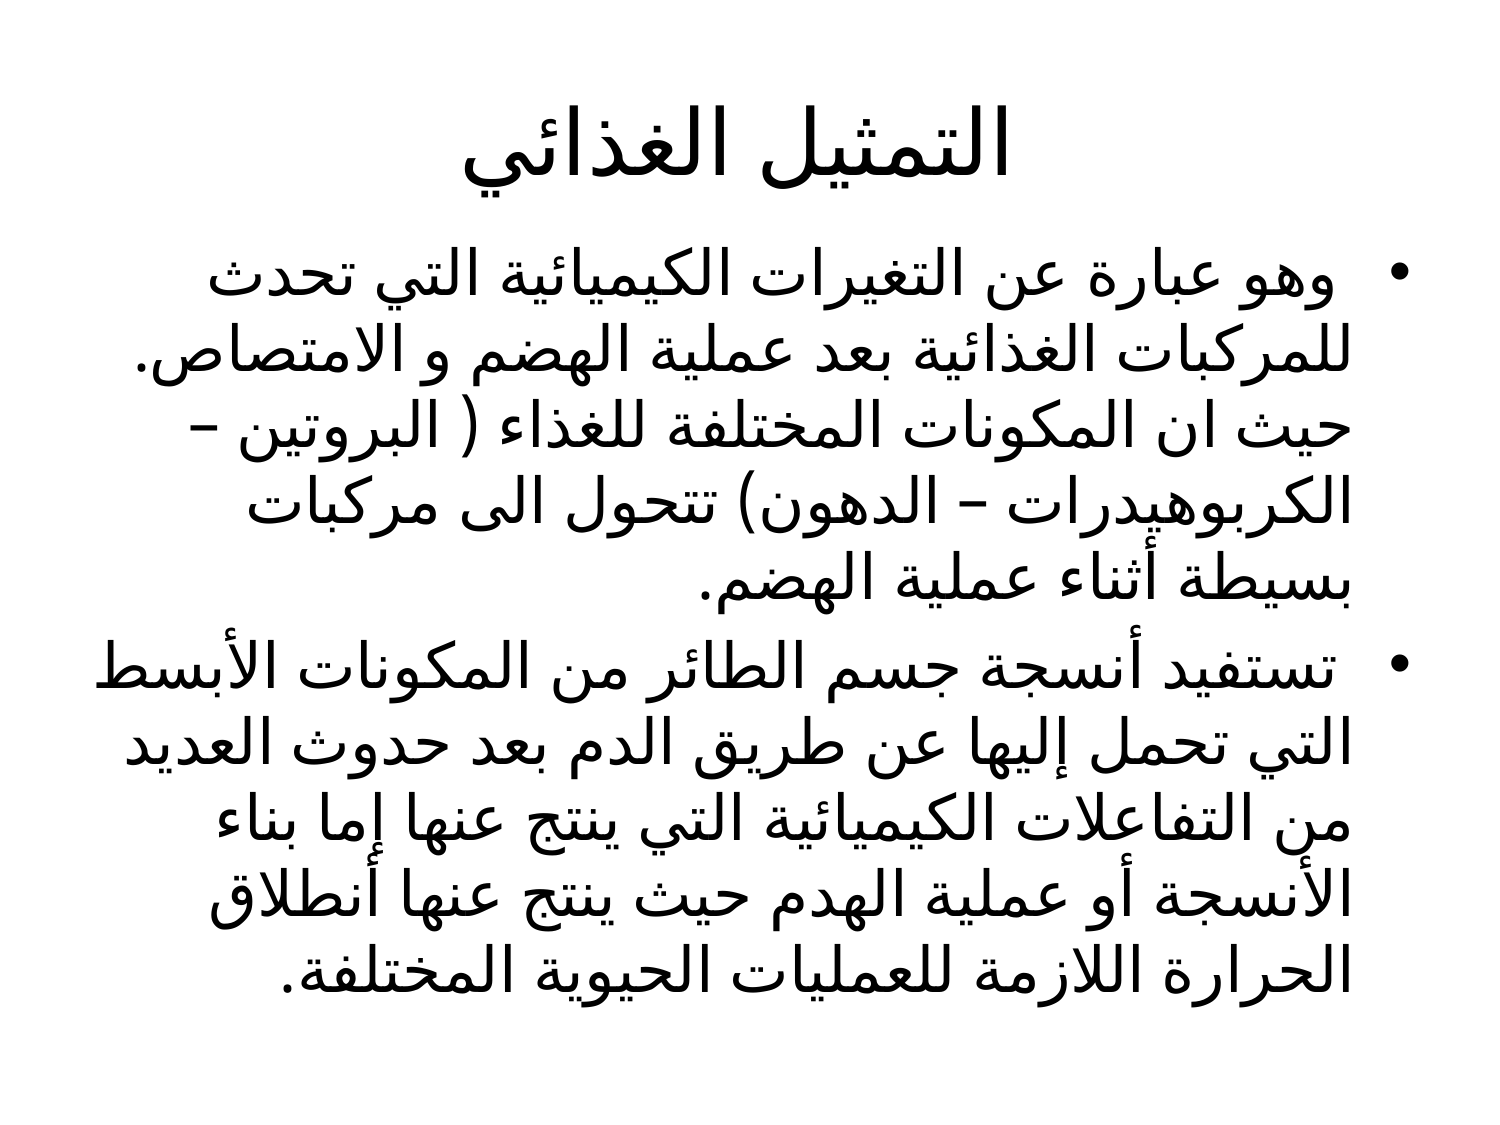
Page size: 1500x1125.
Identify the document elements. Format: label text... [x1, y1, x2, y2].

list وهو عبارة عن التغيرات الكيميائية التي تحدث للمركبات الغذائية بعد عملية الهضم و الامتصاص. حيث ان المكونات المختلفة للغذاء ( البروتين – الكربوهيدرات – الدهون) تتحول الى مركبات بسيطة أثناء عملية الهضم. تستفيد أنسجة جسم الطائر من المكونات الأبسط التي تحمل إليها عن طريق الدم بعد حدوث العديد من التفاعلات الكيميائية التي ينتج عنها إما بناء الأنسجة أو عملية الهدم حيث ينتج عنها أنطلاق الحرارة اللازمة للعمليات الحيوية المختلفة. [75, 224, 1425, 1088]
title التمثيل الغذائي [75, 45, 1425, 224]
